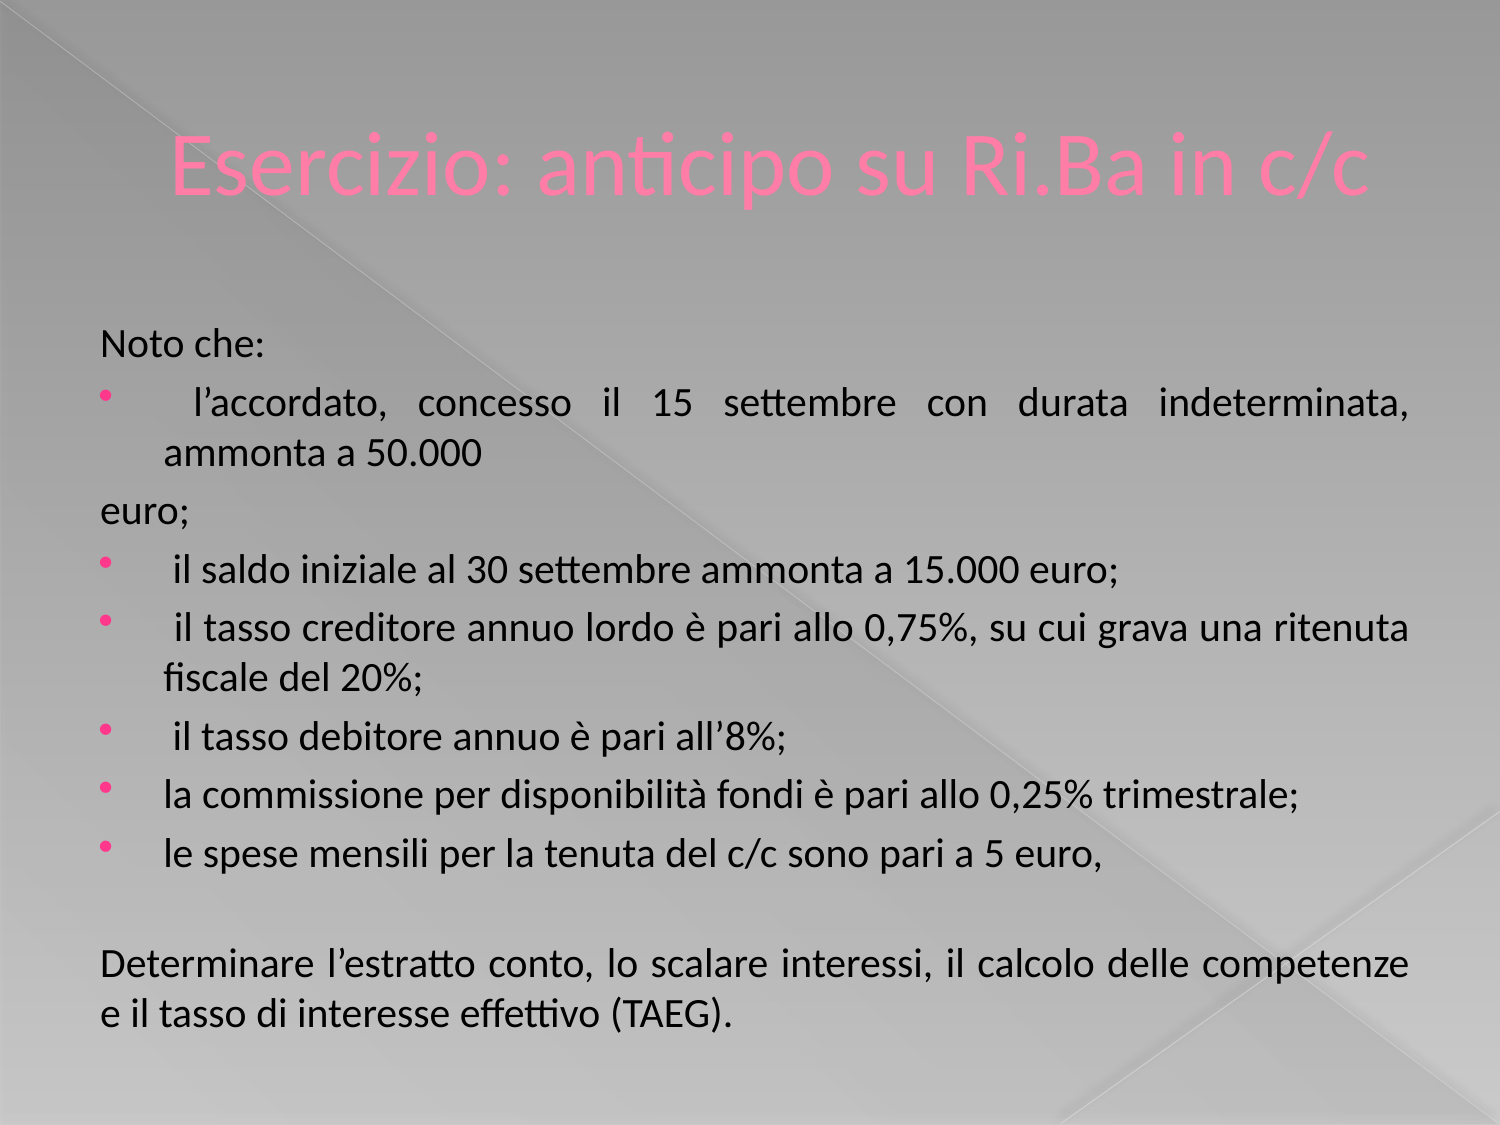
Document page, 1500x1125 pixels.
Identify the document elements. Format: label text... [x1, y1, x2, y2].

list Noto che: l’accordato, concesso il 15 settembre con durata indeterminata, ammonta a 50.000 euro; il saldo iniziale al 30 settembre ammonta a 15.000 euro; il tasso creditore annuo lordo è pari allo 0,75%, su cui grava una ritenuta fiscale del 20%; il tasso debitore annuo è pari all’8%; la commissione per disponibilità fondi è pari allo 0,25% trimestrale; le spese mensili per la tenuta del c/c sono pari a 5 euro, Determinare l’estratto conto, lo scalare interessi, il calcolo delle competenze e il tasso di interesse effettivo (TAEG). [75, 308, 1425, 1059]
title Esercizio: anticipo su Ri.Ba in c/c [75, 43, 1425, 274]
